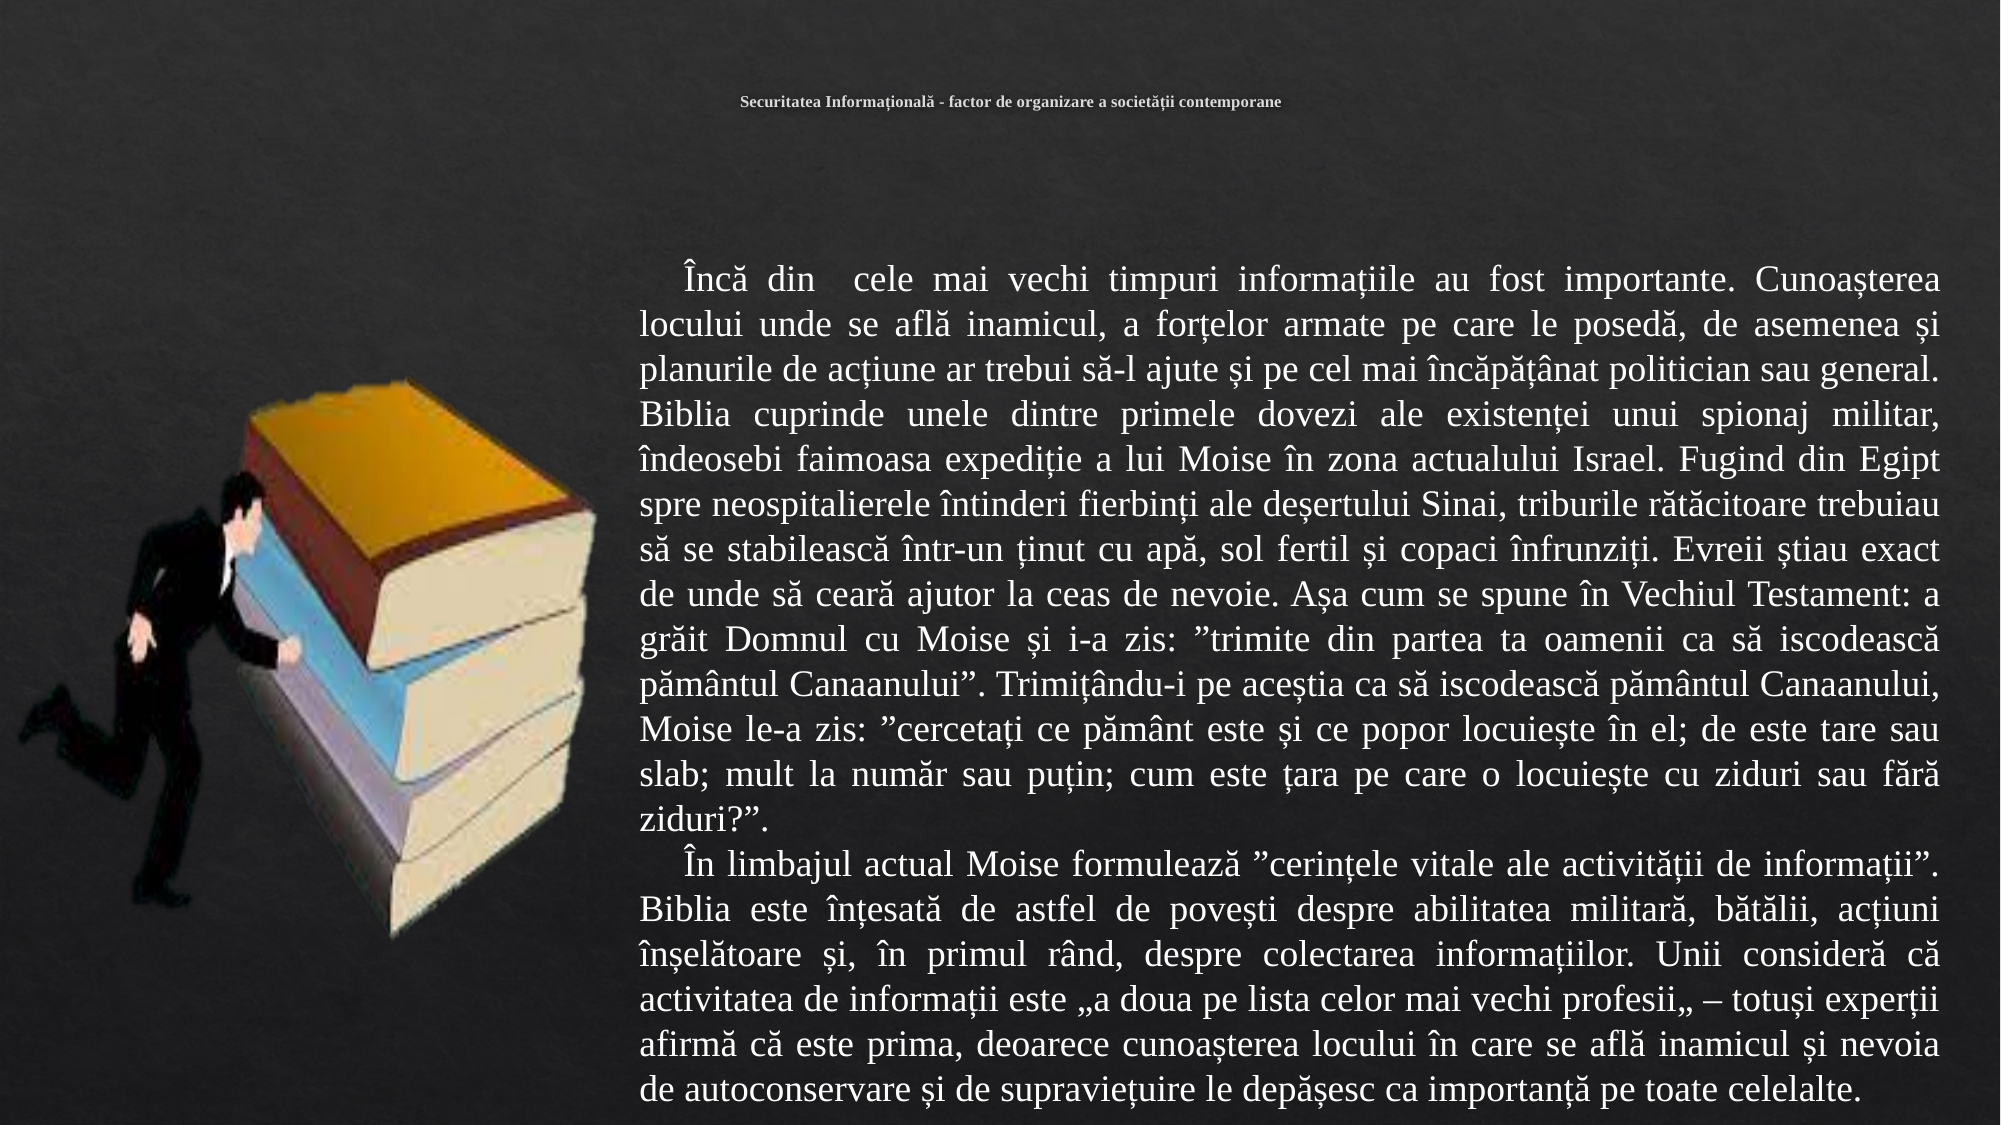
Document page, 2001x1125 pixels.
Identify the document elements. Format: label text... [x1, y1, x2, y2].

title Securitatea Informațională - factor de organizare a societății contemporane [162, 21, 1861, 181]
picture [9, 268, 625, 999]
text_box Încă din cele mai vechi timpuri informațiile au fost importante. Cunoașterea locului unde se află inamicul, a forțelor armate pe care le posedă, de asemenea și planurile de acțiune ar trebui să-l ajute și pe cel mai încăpățânat politician sau general. Biblia cuprinde unele dintre primele dovezi ale existenței unui spionaj militar, îndeosebi faimoasa expediție a lui Moise în zona actualului Israel. Fugind din Egipt spre neospitalierele întinderi fierbinți ale deșertului Sinai, triburile rătăcitoare trebuiau să se stabilească într-un ținut cu apă, sol fertil și copaci înfrunziți. Evreii știau exact de unde să ceară ajutor la ceas de nevoie. Așa cum se spune în Vechiul Testament: a grăit Domnul cu Moise și i-a zis: ”trimite din partea ta oamenii ca să iscodească pământul Canaanului”. Trimițându-i pe aceștia ca să iscodească pământul Canaanului, Moise le-a zis: ”cercetați ce pământ este și ce popor locuiește în el; de este tare sau slab; mult la număr sau puțin; cum este țara pe care o locuiește cu ziduri sau fără ziduri?”. În limbajul actual Moise formulează ”cerințele vitale ale activității de informații”. Biblia este înțesată de astfel de povești despre abilitatea militară, bătălii, acțiuni înșelătoare și, în primul rând, despre colectarea informațiilor. Unii consideră că activitatea de informații este „a doua pe lista celor mai vechi profesii„ – totuși experții afirmă că este prima, deoarece cunoașterea locului în care se află inamicul și nevoia de autoconservare și de supraviețuire le depășesc ca importanță pe toate celelalte. [624, 246, 1958, 1125]
